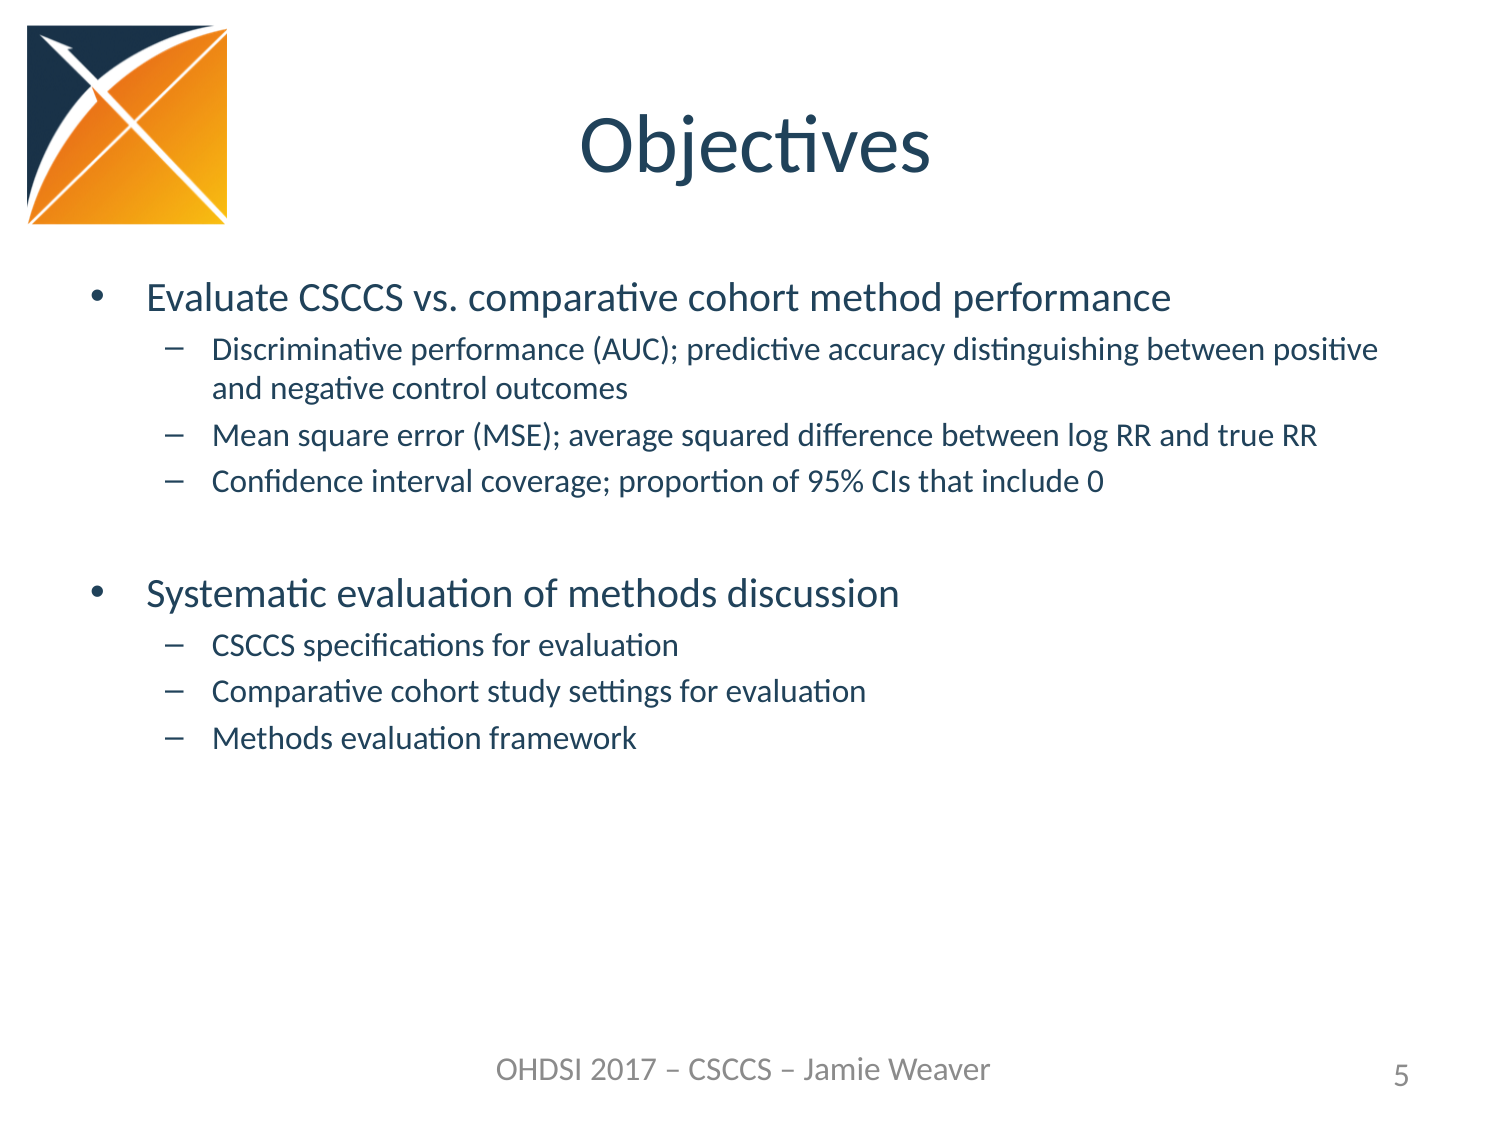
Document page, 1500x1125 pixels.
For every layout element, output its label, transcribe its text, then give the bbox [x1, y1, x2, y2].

footer OHDSI 2017 – CSCCS – Jamie Weaver [474, 1037, 1013, 1098]
text_box Evaluate CSCCS vs. comparative cohort method performance Discriminative performance (AUC); predictive accuracy distinguishing between positive and negative control outcomes Mean square error (MSE); average squared difference between log RR and true RR Confidence interval coverage; proportion of 95% CIs that include 0 Systematic evaluation of methods discussion CSCCS specifications for evaluation Comparative cohort study settings for evaluation Methods evaluation framework [74, 262, 1425, 875]
title Objectives [237, 45, 1275, 233]
picture [26, 24, 227, 225]
slide_number 5 [1074, 1042, 1425, 1103]
